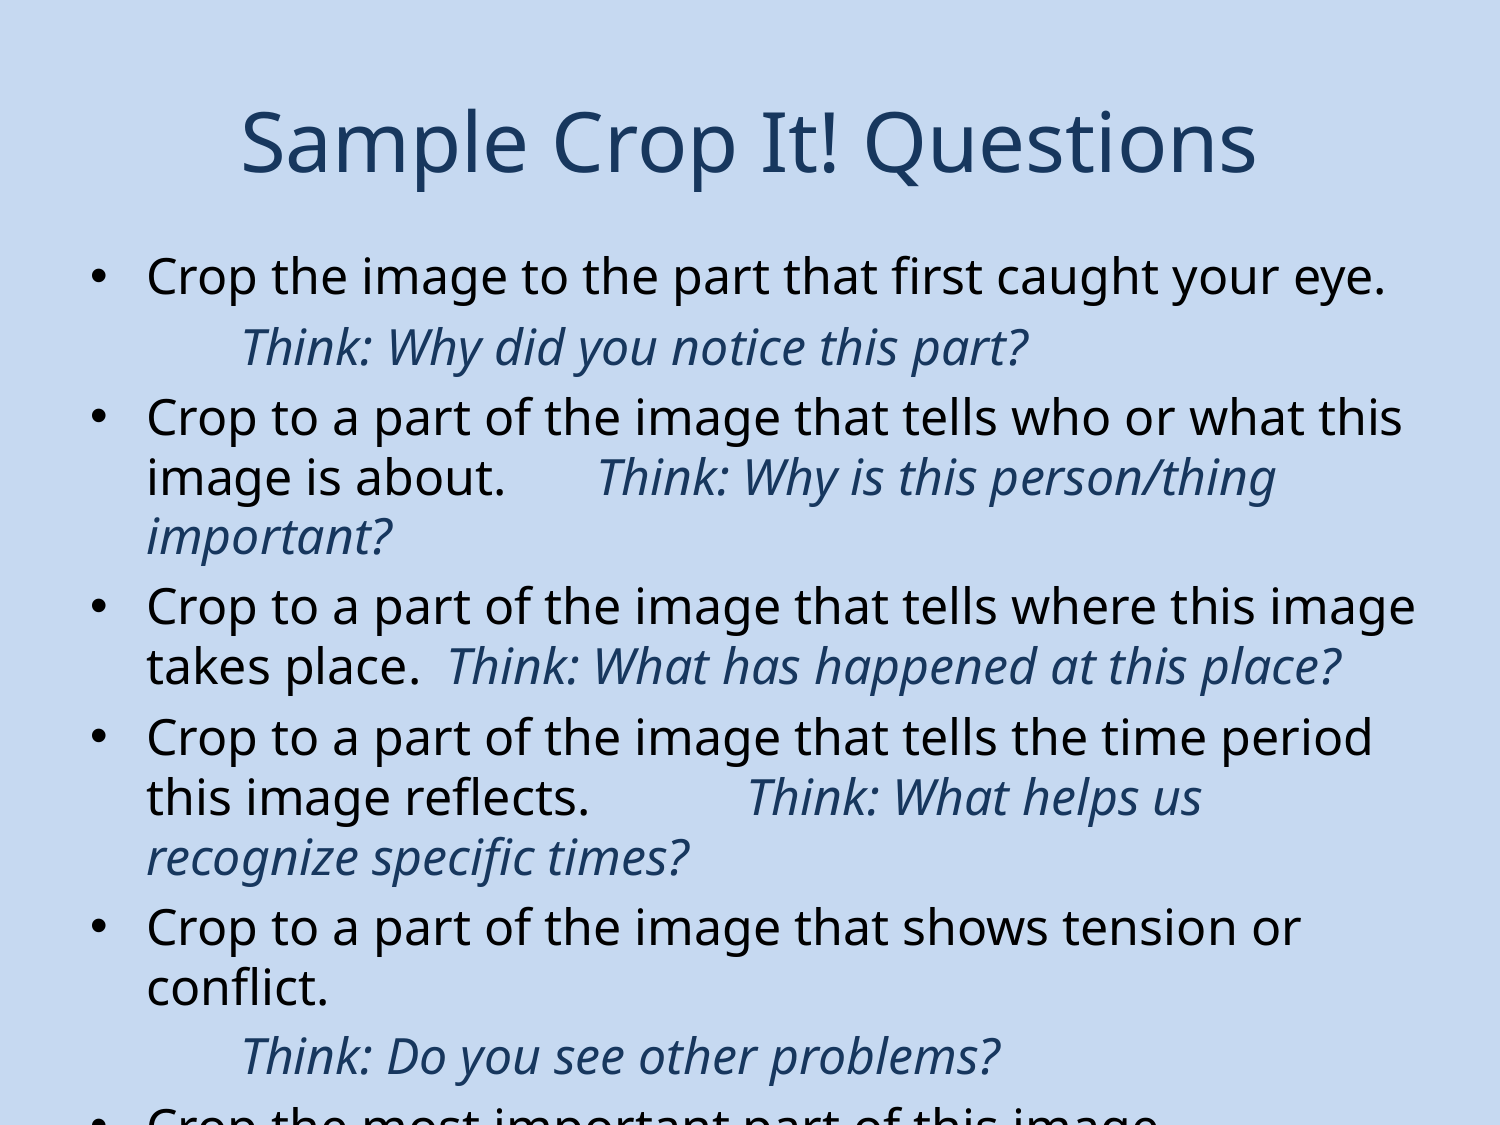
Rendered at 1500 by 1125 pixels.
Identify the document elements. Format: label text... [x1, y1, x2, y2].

title Sample Crop It! Questions [75, 45, 1425, 233]
list Crop the image to the part that first caught your eye. Think: Why did you notice this part? Crop to a part of the image that tells who or what this image is about. Think: Why is this person/thing important? Crop to a part of the image that tells where this image takes place. Think: What has happened at this place? Crop to a part of the image that tells the time period this image reflects. Think: What helps us recognize specific times? Crop to a part of the image that shows tension or conflict. Think: Do you see other problems? Crop the most important part of this image. Think: Why is this important? [75, 237, 1438, 1100]
